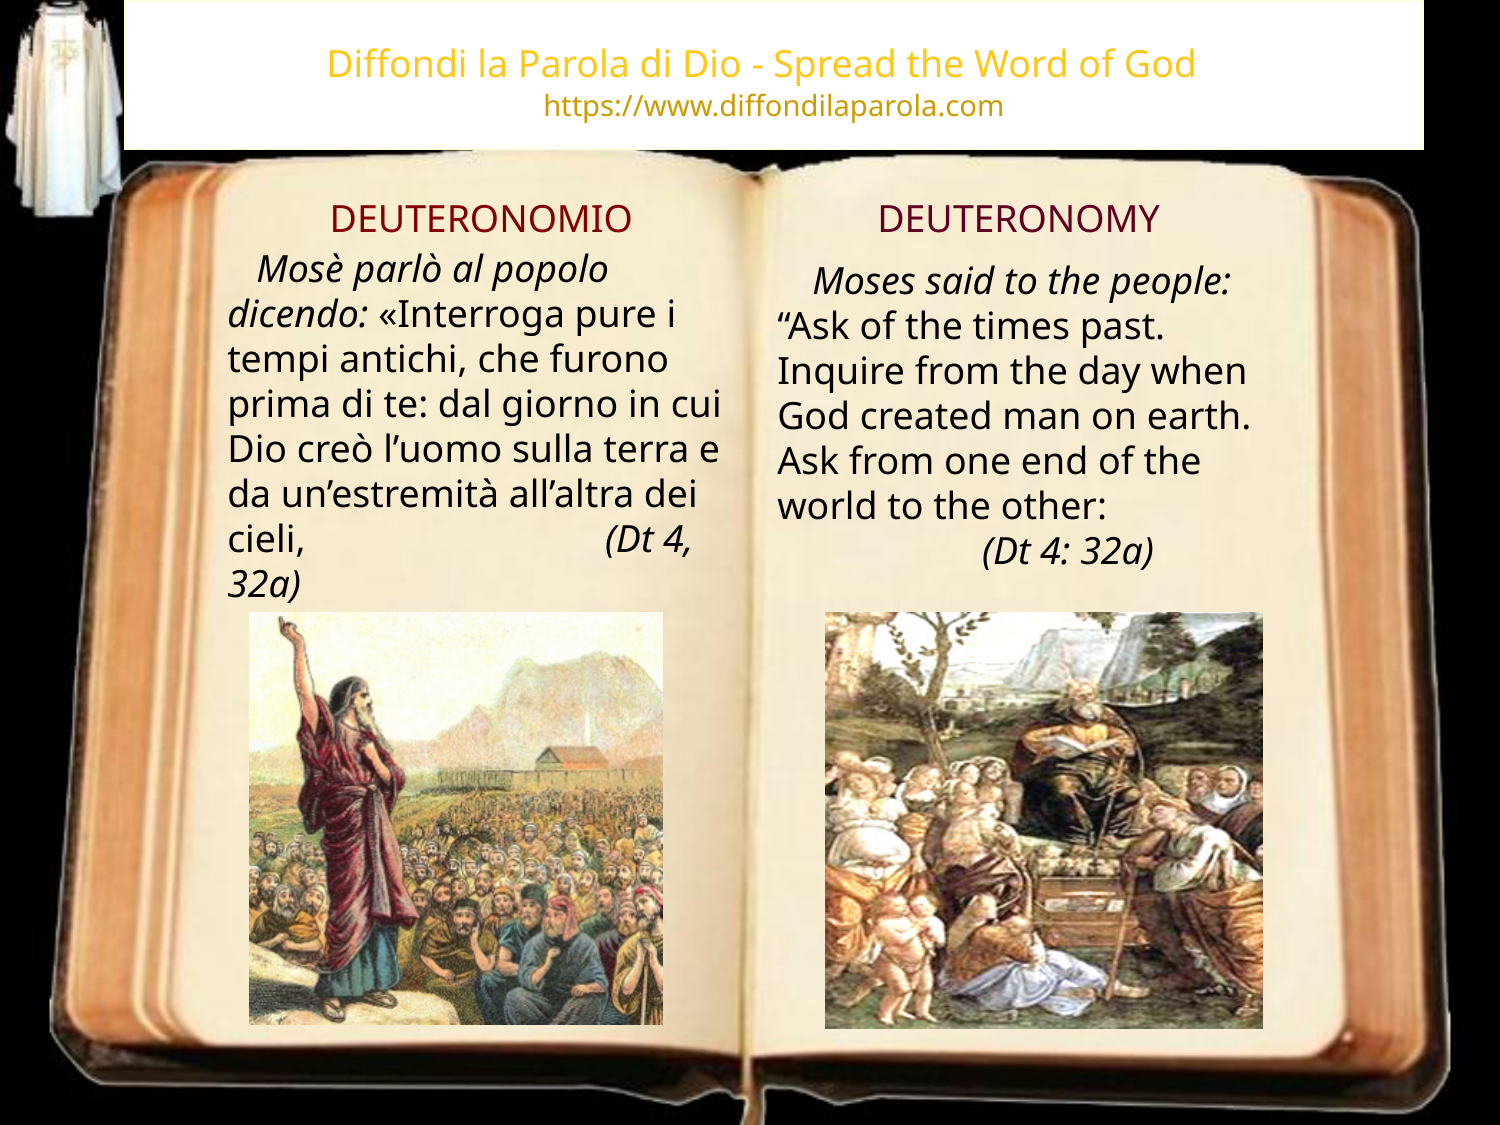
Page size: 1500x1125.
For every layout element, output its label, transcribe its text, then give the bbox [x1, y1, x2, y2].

text_box Moses said to the people: “Ask of the times past. Inquire from the day when God created man on earth. Ask from one end of the world to the other: (Dt 4: 32a) [762, 249, 1313, 580]
text_box Mosè parlò al popolo dicendo: «Interroga pure i tempi antichi, che furono prima di te: dal giorno in cui Dio creò l’uomo sulla terra e da un’estremità all’altra dei cieli, (Dt 4, 32a) [212, 237, 763, 613]
text_box DEUTERONOMY [762, 187, 1275, 248]
text_box Diffondi la Parola di Dio - Spread the Word of God https://www.diffondilaparola.com [124, 0, 1424, 150]
text_box DEUTERONOMIO [200, 187, 762, 248]
picture [0, 0, 1500, 1125]
